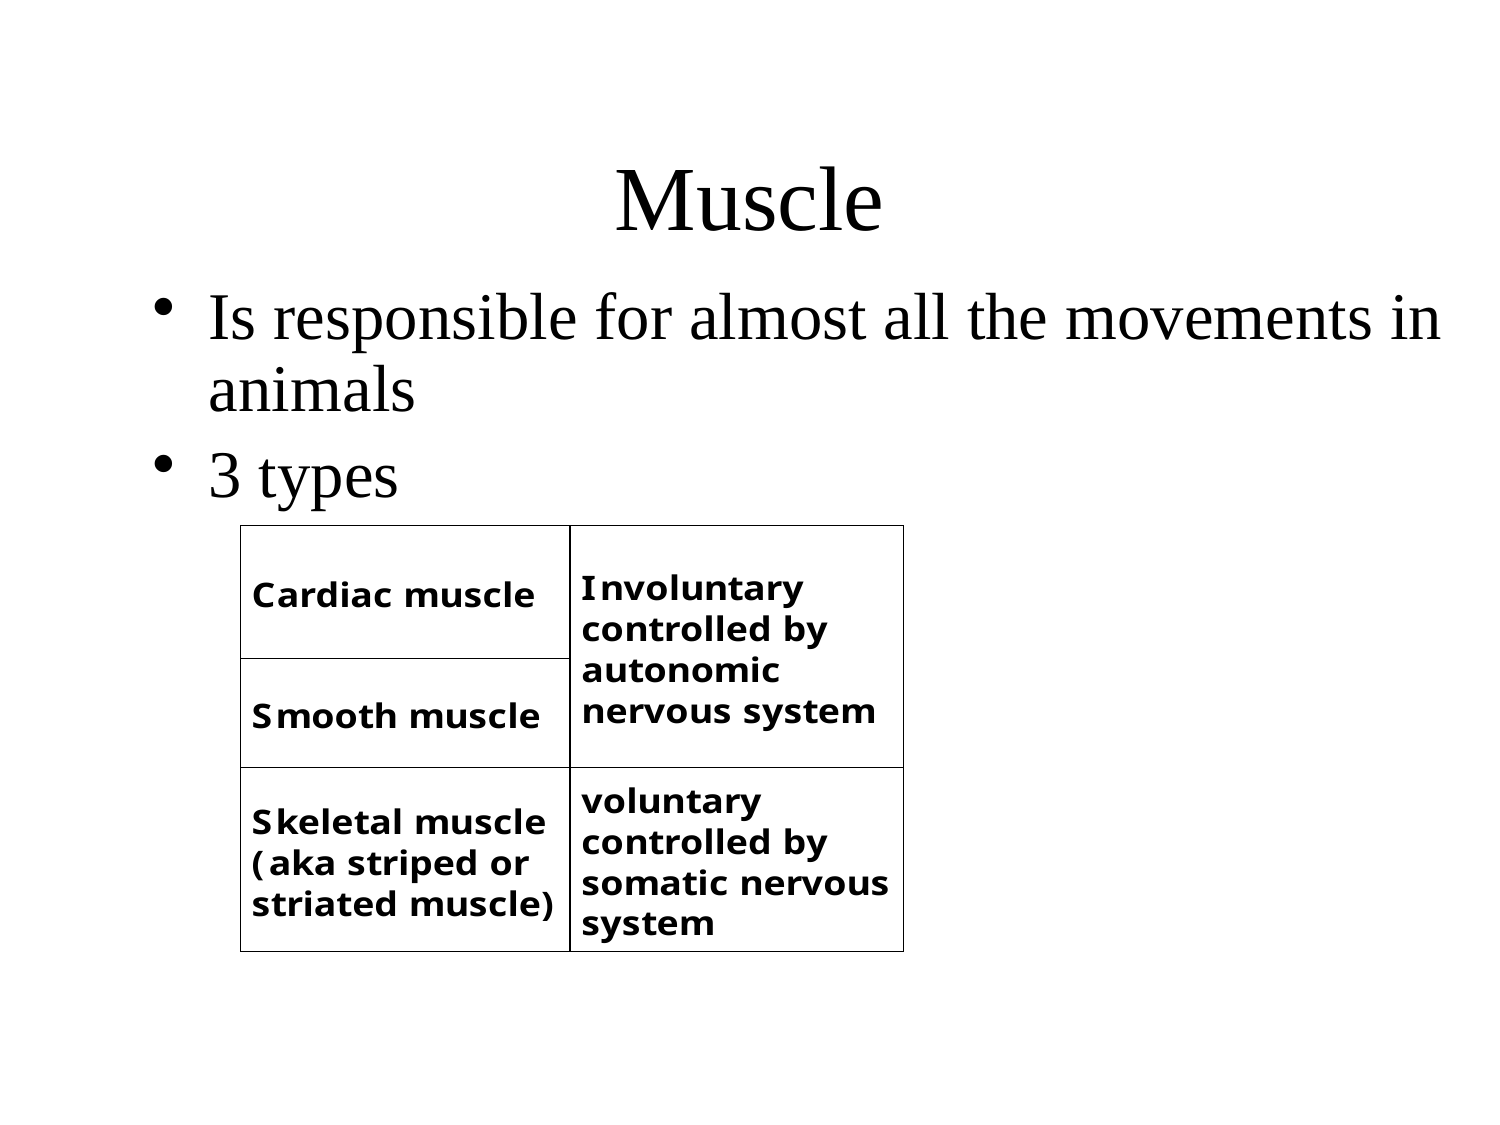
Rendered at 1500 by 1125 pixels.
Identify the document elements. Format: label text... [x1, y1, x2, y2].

title Muscle [112, 99, 1388, 288]
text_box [224, 524, 911, 1034]
list Is responsible for almost all the movements in animals 3 types [137, 274, 1500, 1125]
